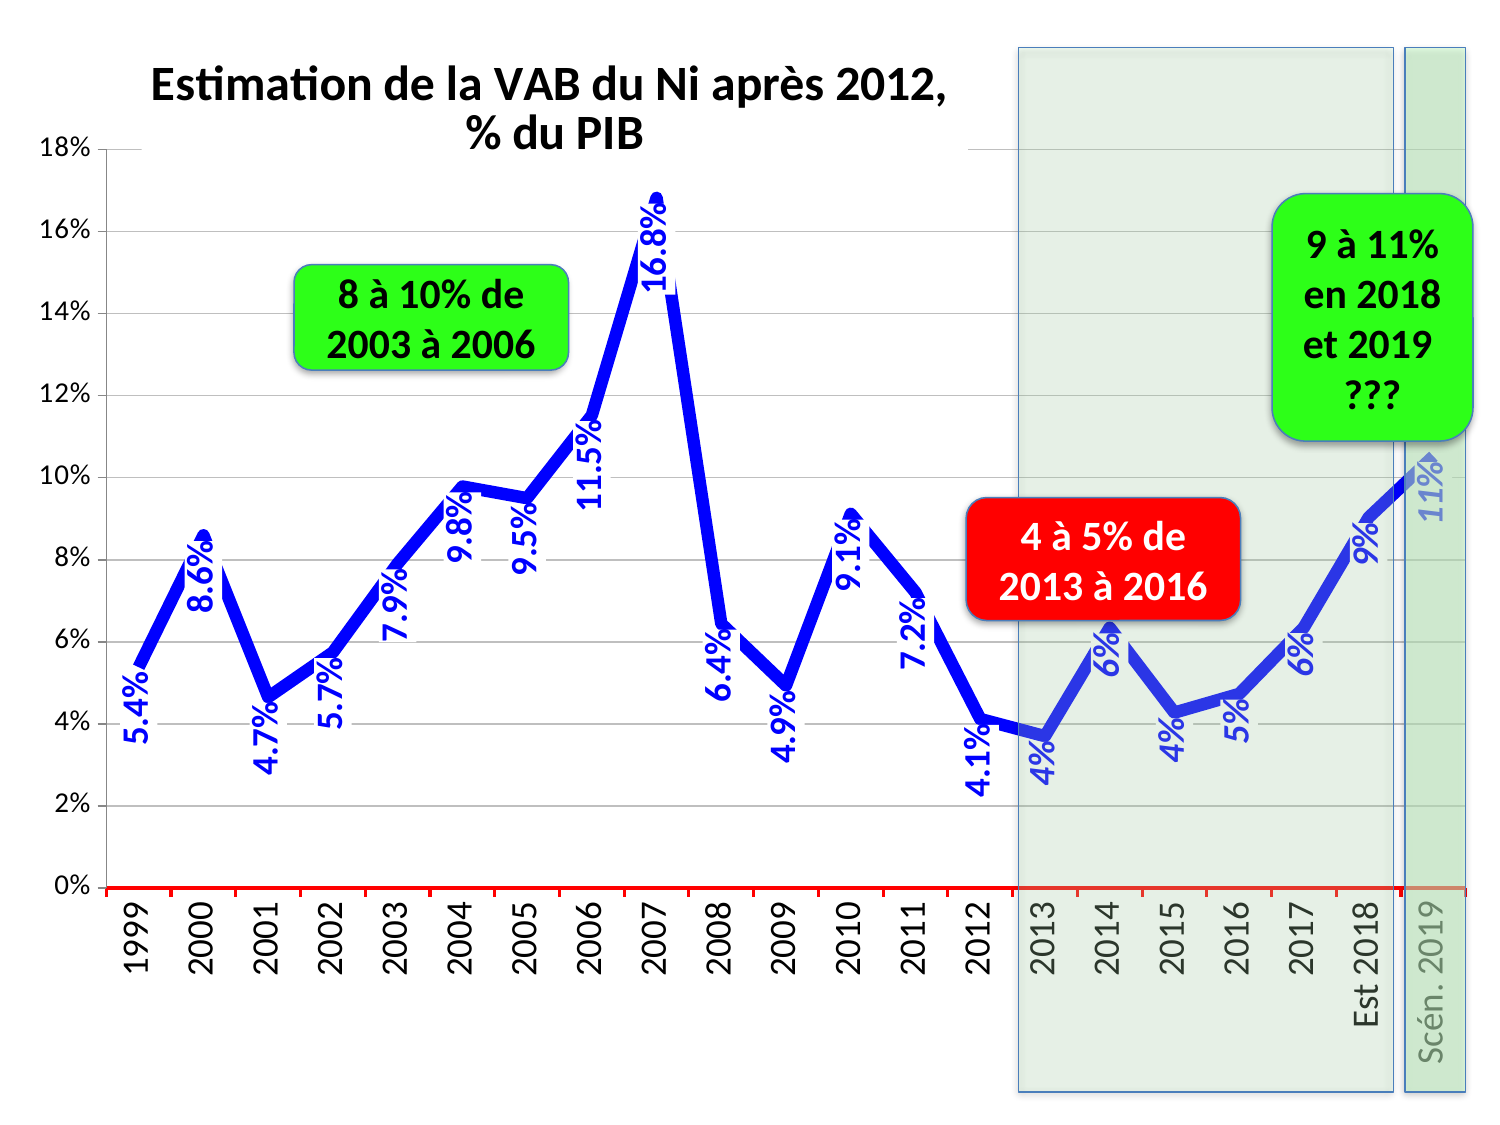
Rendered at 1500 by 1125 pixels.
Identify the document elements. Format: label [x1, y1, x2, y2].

chart [33, 43, 1474, 1104]
